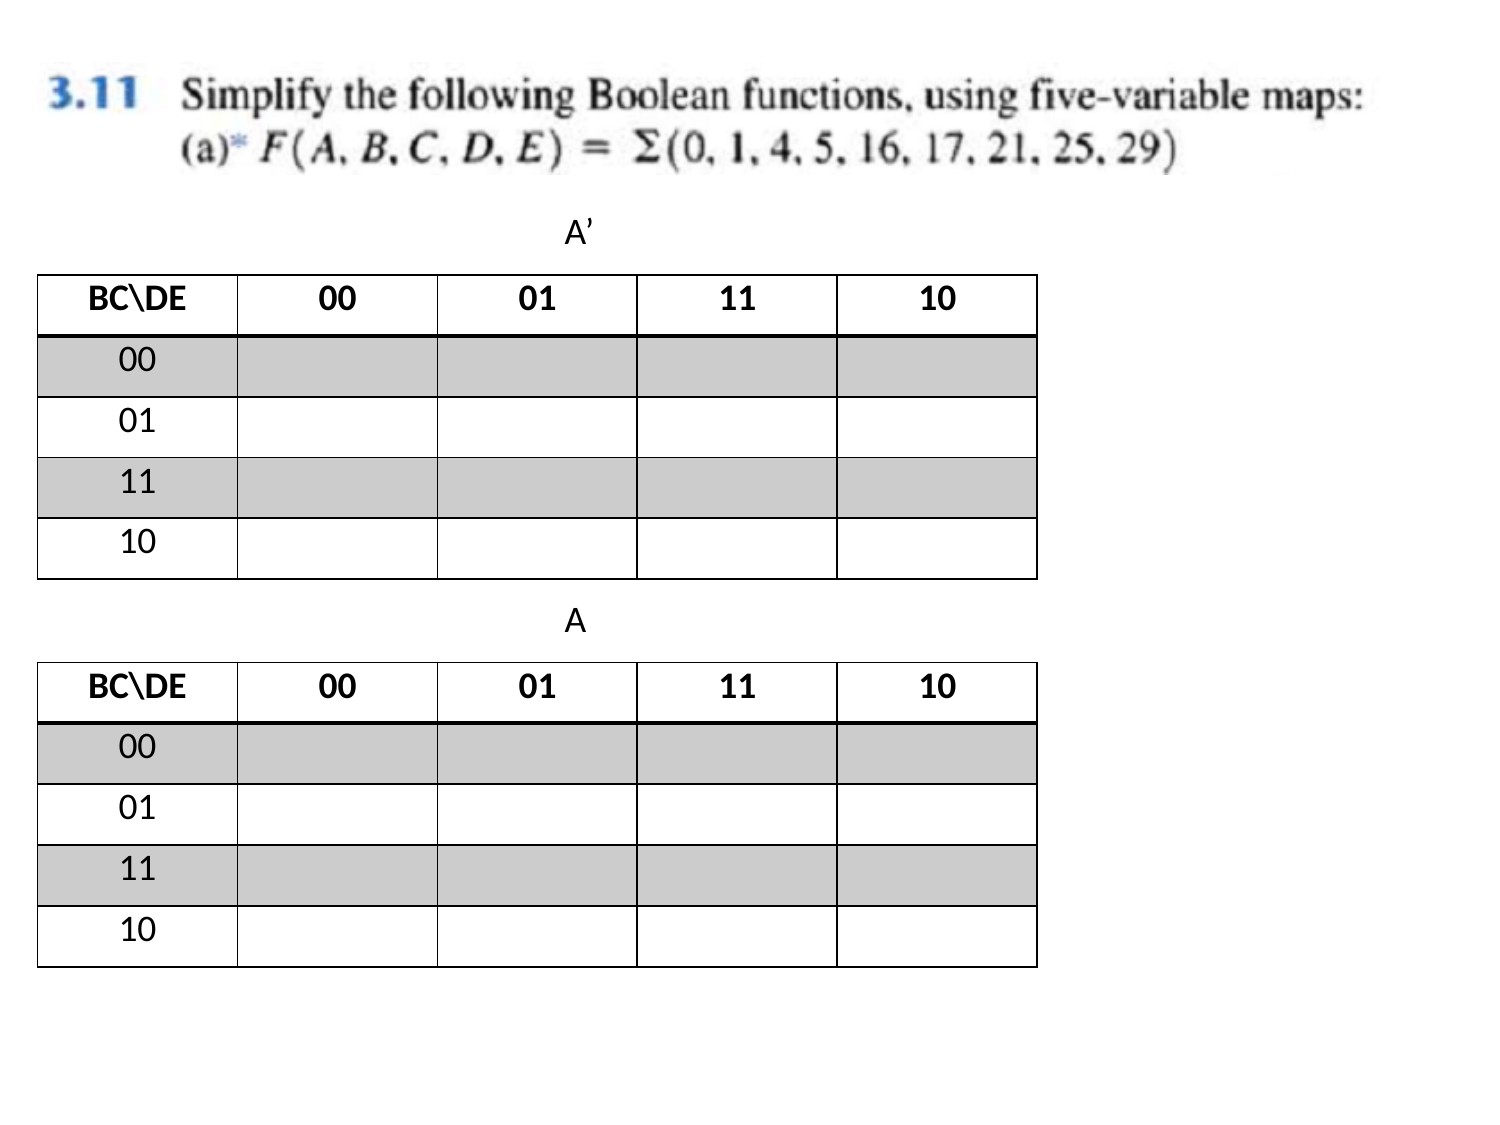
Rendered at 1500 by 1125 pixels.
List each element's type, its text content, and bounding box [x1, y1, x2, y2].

table_cell [438, 846, 636, 905]
table_cell [638, 519, 836, 578]
table_cell [238, 907, 437, 966]
table_cell [838, 458, 1036, 517]
table_header 11 [638, 276, 836, 334]
table_cell [238, 458, 437, 517]
table_header BC\DE [38, 276, 237, 334]
table_cell [638, 907, 836, 966]
picture [37, 62, 1433, 176]
table_header 00 [238, 276, 437, 334]
table_cell [238, 725, 437, 783]
table_cell [438, 785, 636, 844]
text_box A’ [549, 199, 613, 260]
table_cell [838, 907, 1036, 966]
table_cell [638, 846, 836, 905]
table_cell [438, 458, 636, 517]
table_header 00 [238, 663, 437, 721]
table_cell [838, 398, 1036, 457]
table_cell [638, 725, 836, 783]
table_cell 11 [38, 846, 237, 905]
table_header 10 [838, 276, 1036, 334]
table_cell [838, 725, 1036, 783]
table_cell [838, 846, 1036, 905]
table_cell 10 [38, 519, 237, 578]
table_cell [838, 519, 1036, 578]
table_header 01 [438, 663, 636, 721]
table_header 10 [838, 663, 1036, 721]
table_cell [438, 519, 636, 578]
table_cell [838, 785, 1036, 844]
table_cell 01 [38, 785, 237, 844]
table_cell 11 [38, 458, 237, 517]
table_cell [238, 398, 437, 457]
table_cell [638, 398, 836, 457]
table_cell [238, 785, 437, 844]
table_header 11 [638, 663, 836, 721]
table_cell 00 [38, 725, 237, 783]
table_cell [438, 338, 636, 396]
table_cell [238, 338, 437, 396]
table_cell [438, 725, 636, 783]
table_header 01 [438, 276, 636, 334]
table_cell [638, 338, 836, 396]
table_cell [638, 785, 836, 844]
table_cell [438, 398, 636, 457]
table_cell [638, 458, 836, 517]
table_cell 10 [38, 907, 237, 966]
table_cell [438, 907, 636, 966]
table_cell [838, 338, 1036, 396]
table_cell [238, 519, 437, 578]
table_cell 01 [38, 398, 237, 457]
table_cell [238, 846, 437, 905]
table_header BC\DE [38, 663, 237, 721]
text_box A [549, 587, 613, 648]
table_cell 00 [38, 338, 237, 396]
